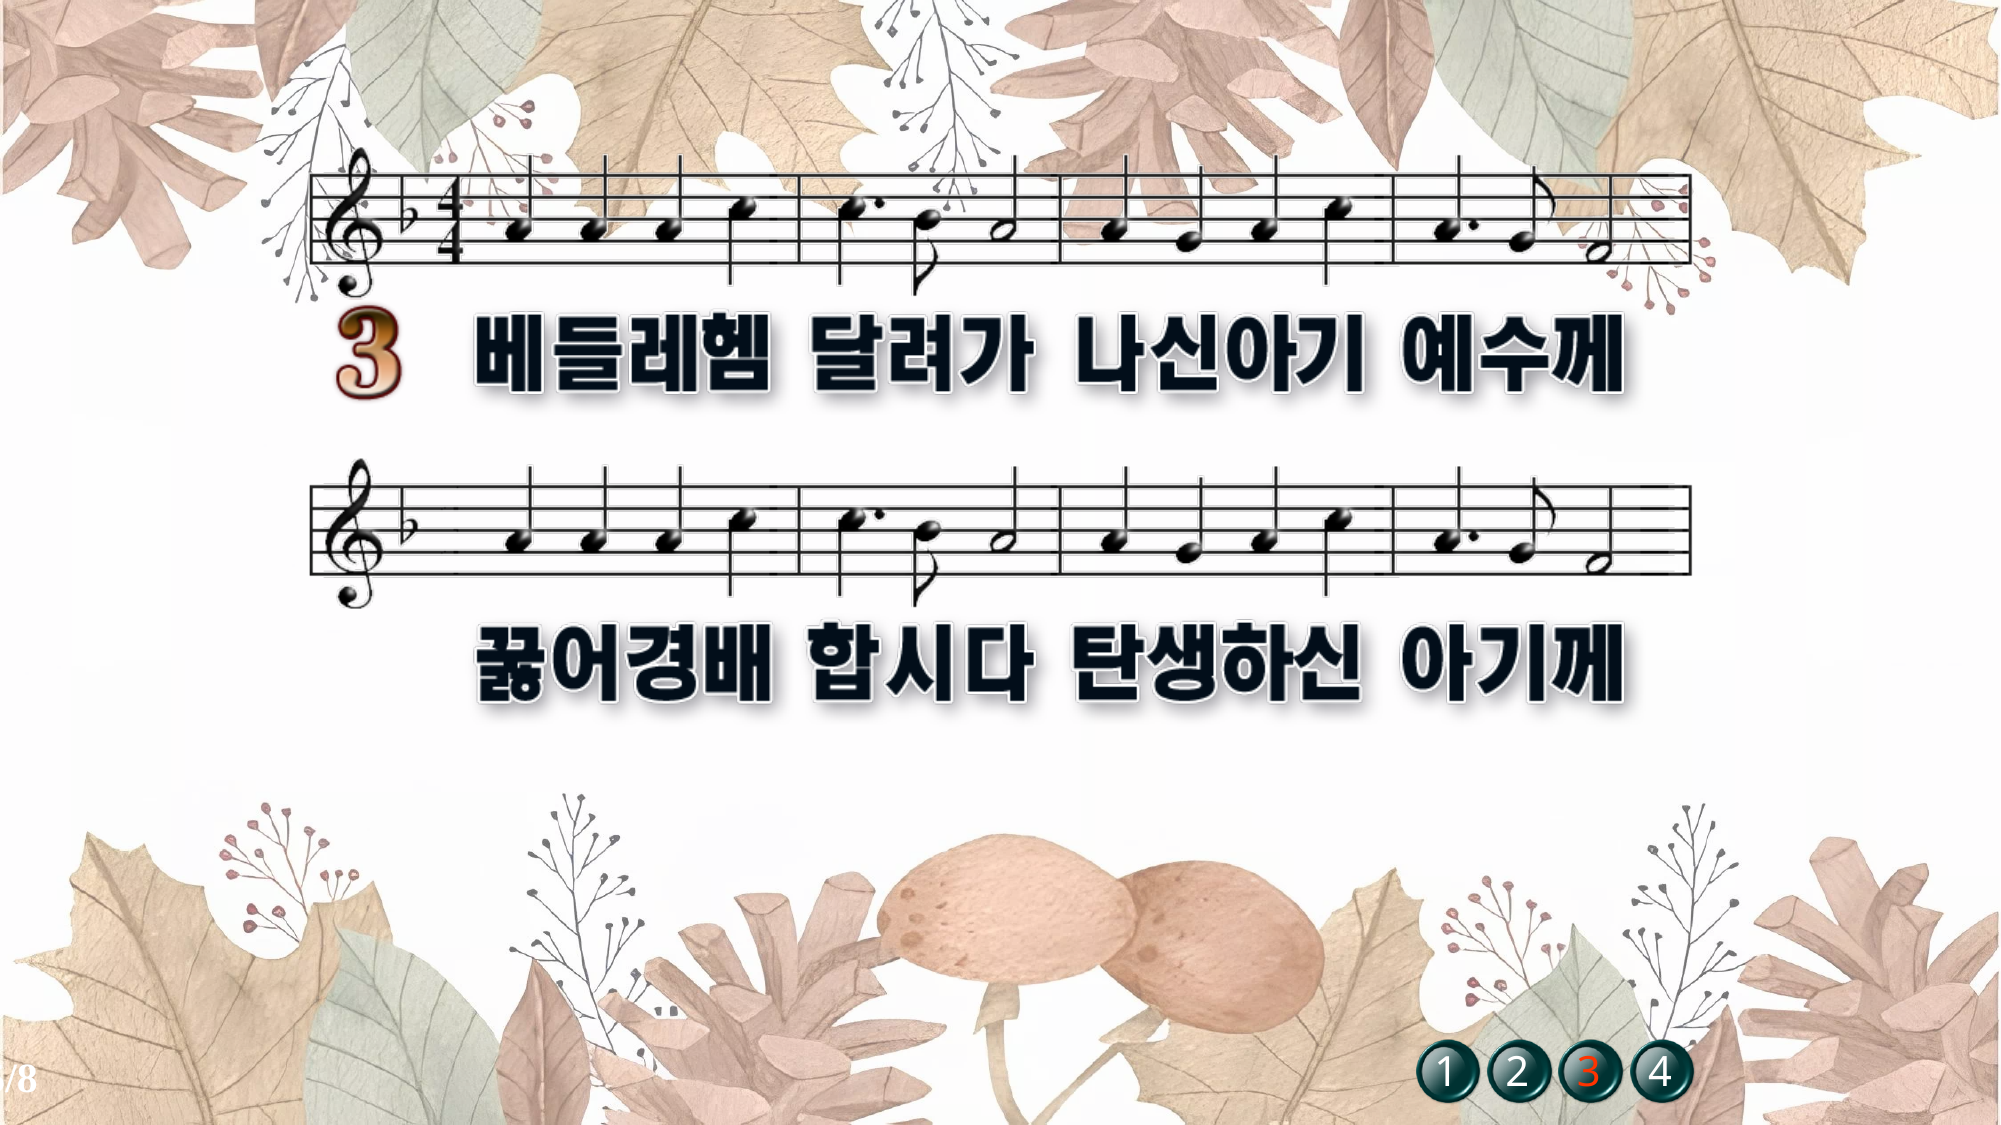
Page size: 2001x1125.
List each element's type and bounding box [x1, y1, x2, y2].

text_box [1413, 1035, 1484, 1106]
text_box [1627, 1035, 1697, 1106]
text_box [1555, 1035, 1626, 1106]
picture [0, 0, 2001, 1125]
text_box [1484, 1035, 1555, 1106]
